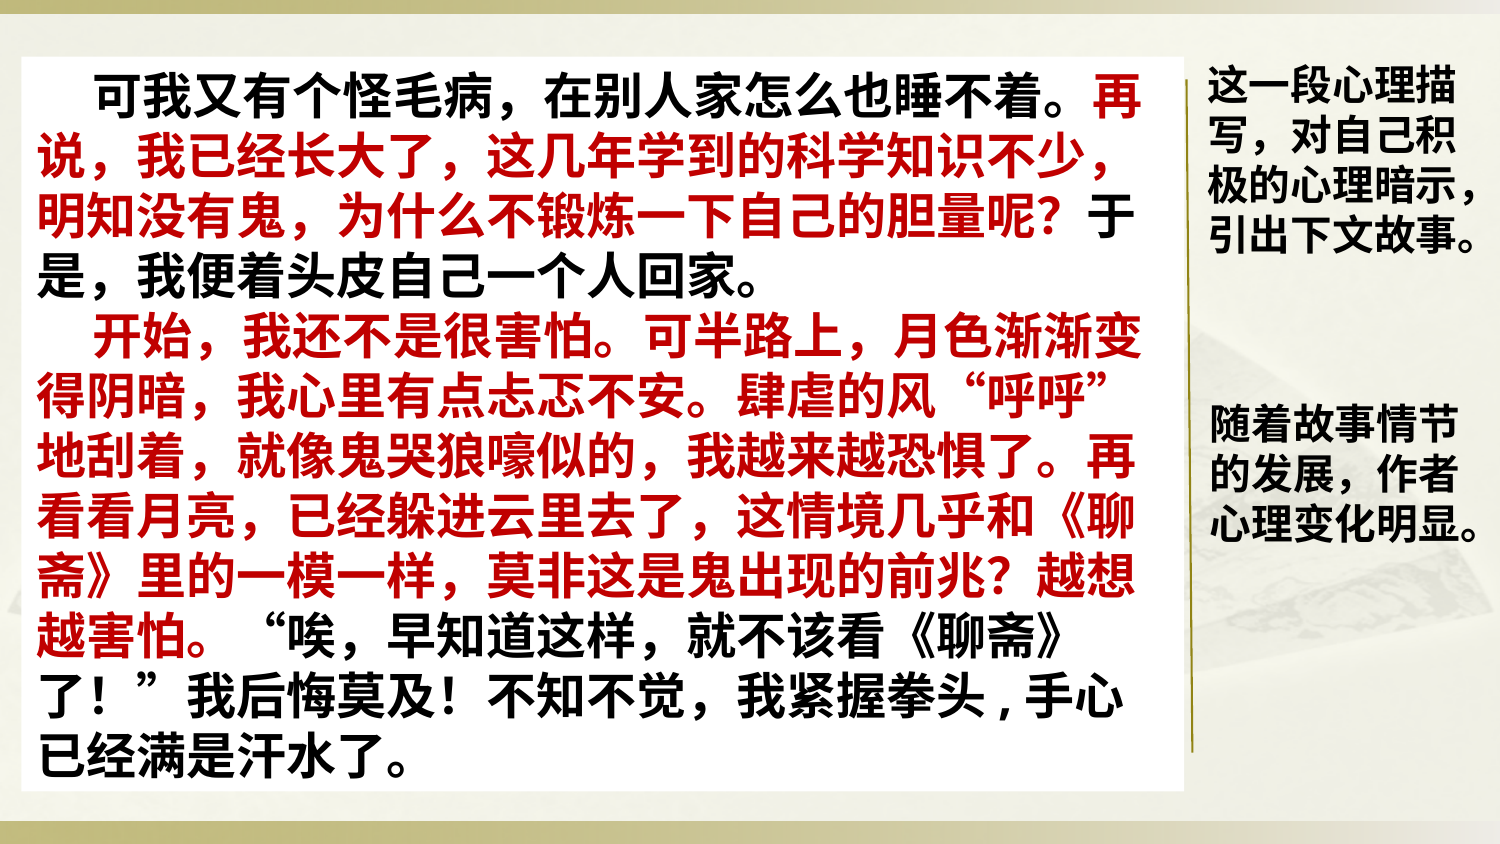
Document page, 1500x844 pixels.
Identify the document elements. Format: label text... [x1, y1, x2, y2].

text_box 可我又有个怪毛病，在别人家怎么也睡不着。再说，我已经长大了，这几年学到的科学知识不少，明知没有鬼，为什么不锻炼一下自己的胆量呢？于是，我便着头皮自己一个人回家。 开始，我还不是很害怕。可半路上，月色渐渐变得阴暗，我心里有点忐忑不安。肆虐的风“呼呼”地刮着，就像鬼哭狼嚎似的，我越来越恐惧了。再看看月亮，已经躲进云里去了，这情境几乎和《聊斋》里的一模一样，莫非这是鬼出现的前兆？越想越害怕。“唉，早知道这样，就不该看《聊斋》了！”我后悔莫及！不知不觉，我紧握拳头,手心已经满是汗水了。 [21, 56, 1185, 792]
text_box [1185, 78, 1193, 754]
text_box 这一段心理描写，对自己积极的心理暗示，引出下文故事。 [1192, 51, 1500, 317]
text_box 随着故事情节的发展，作者心理变化明显。 [1198, 390, 1500, 606]
